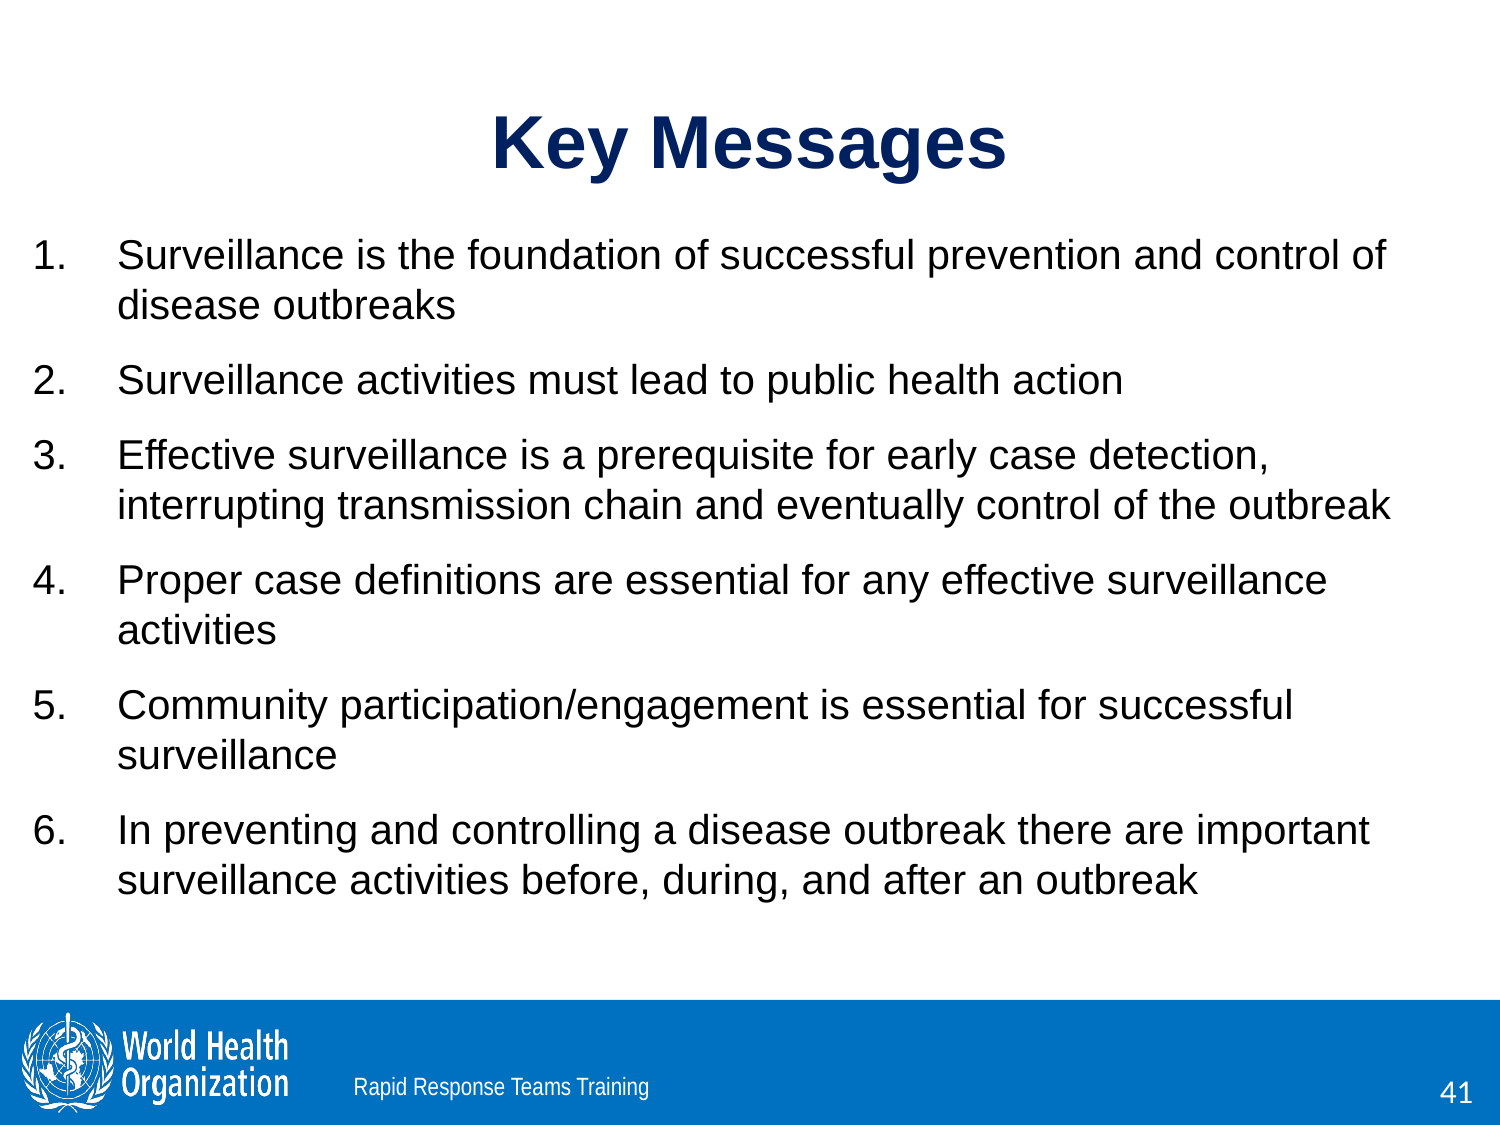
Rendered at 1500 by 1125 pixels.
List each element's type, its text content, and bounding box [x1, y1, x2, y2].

title Key Messages [75, 45, 1425, 219]
picture [21, 1012, 288, 1113]
list Surveillance is the foundation of successful prevention and control of disease outbreaks Surveillance activities must lead to public health action Effective surveillance is a prerequisite for early case detection, interrupting transmission chain and eventually control of the outbreak Proper case definitions are essential for any effective surveillance activities Community participation/engagement is essential for successful surveillance In preventing and controlling a disease outbreak there are important surveillance activities before, during, and after an outbreak [17, 219, 1483, 941]
